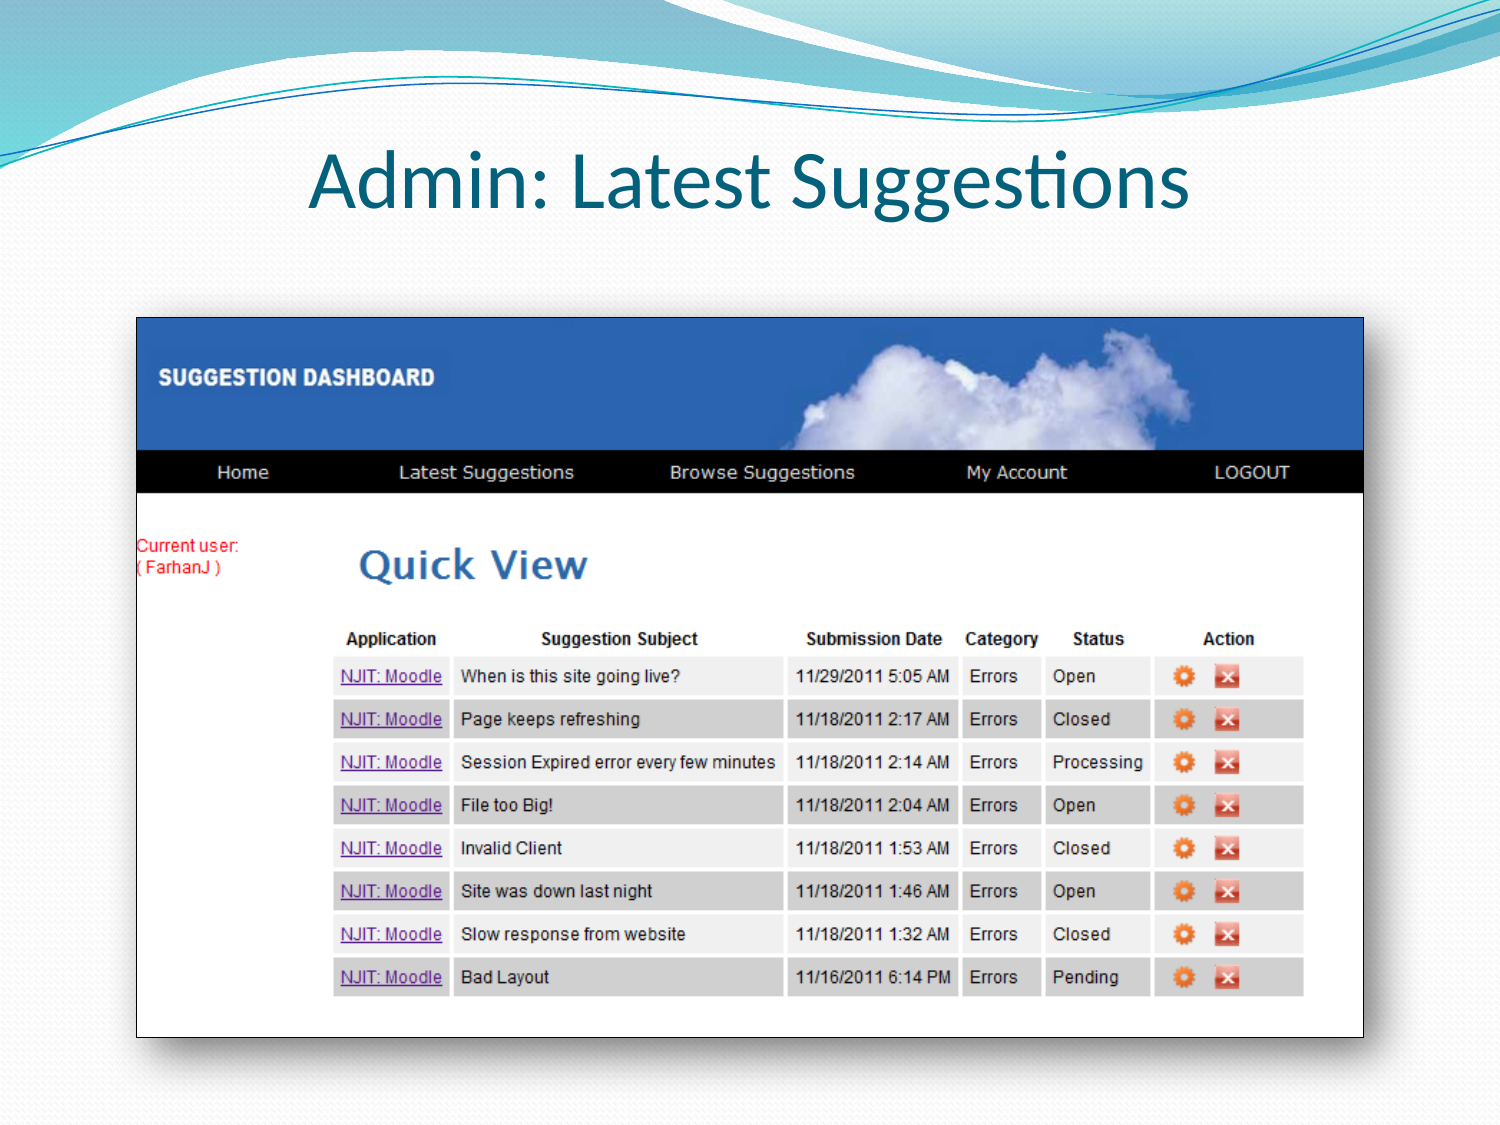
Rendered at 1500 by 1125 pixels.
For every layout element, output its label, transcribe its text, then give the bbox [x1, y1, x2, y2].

title Admin: Latest Suggestions [75, 50, 1425, 225]
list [136, 317, 1364, 1038]
